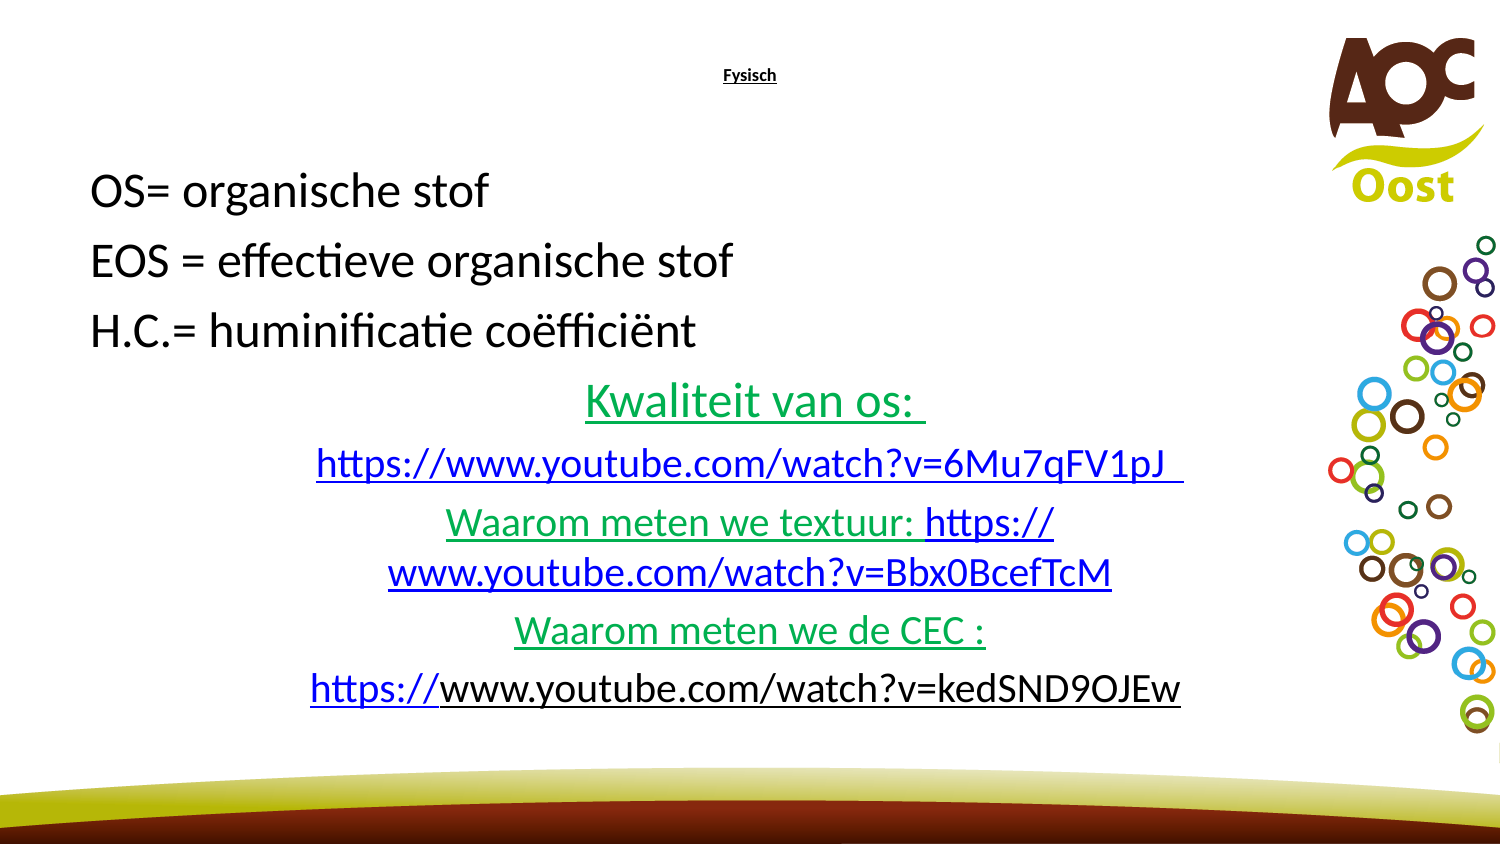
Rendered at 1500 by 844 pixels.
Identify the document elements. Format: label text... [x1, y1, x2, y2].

picture [0, 0, 1500, 844]
list OS= organische stof EOS = effectieve organische stof H.C.= huminificatie coëfficiënt Kwaliteit van os: https://www.youtube.com/watch?v=6Mu7qFV1pJ Waarom meten we textuur: https://www.youtube.com/watch?v=Bbx0BcefTcM Waarom meten we de CEC : https://www.youtube.com/watch?v=kedSND9OJEw [75, 150, 1425, 824]
title Fysisch [75, 33, 1425, 115]
